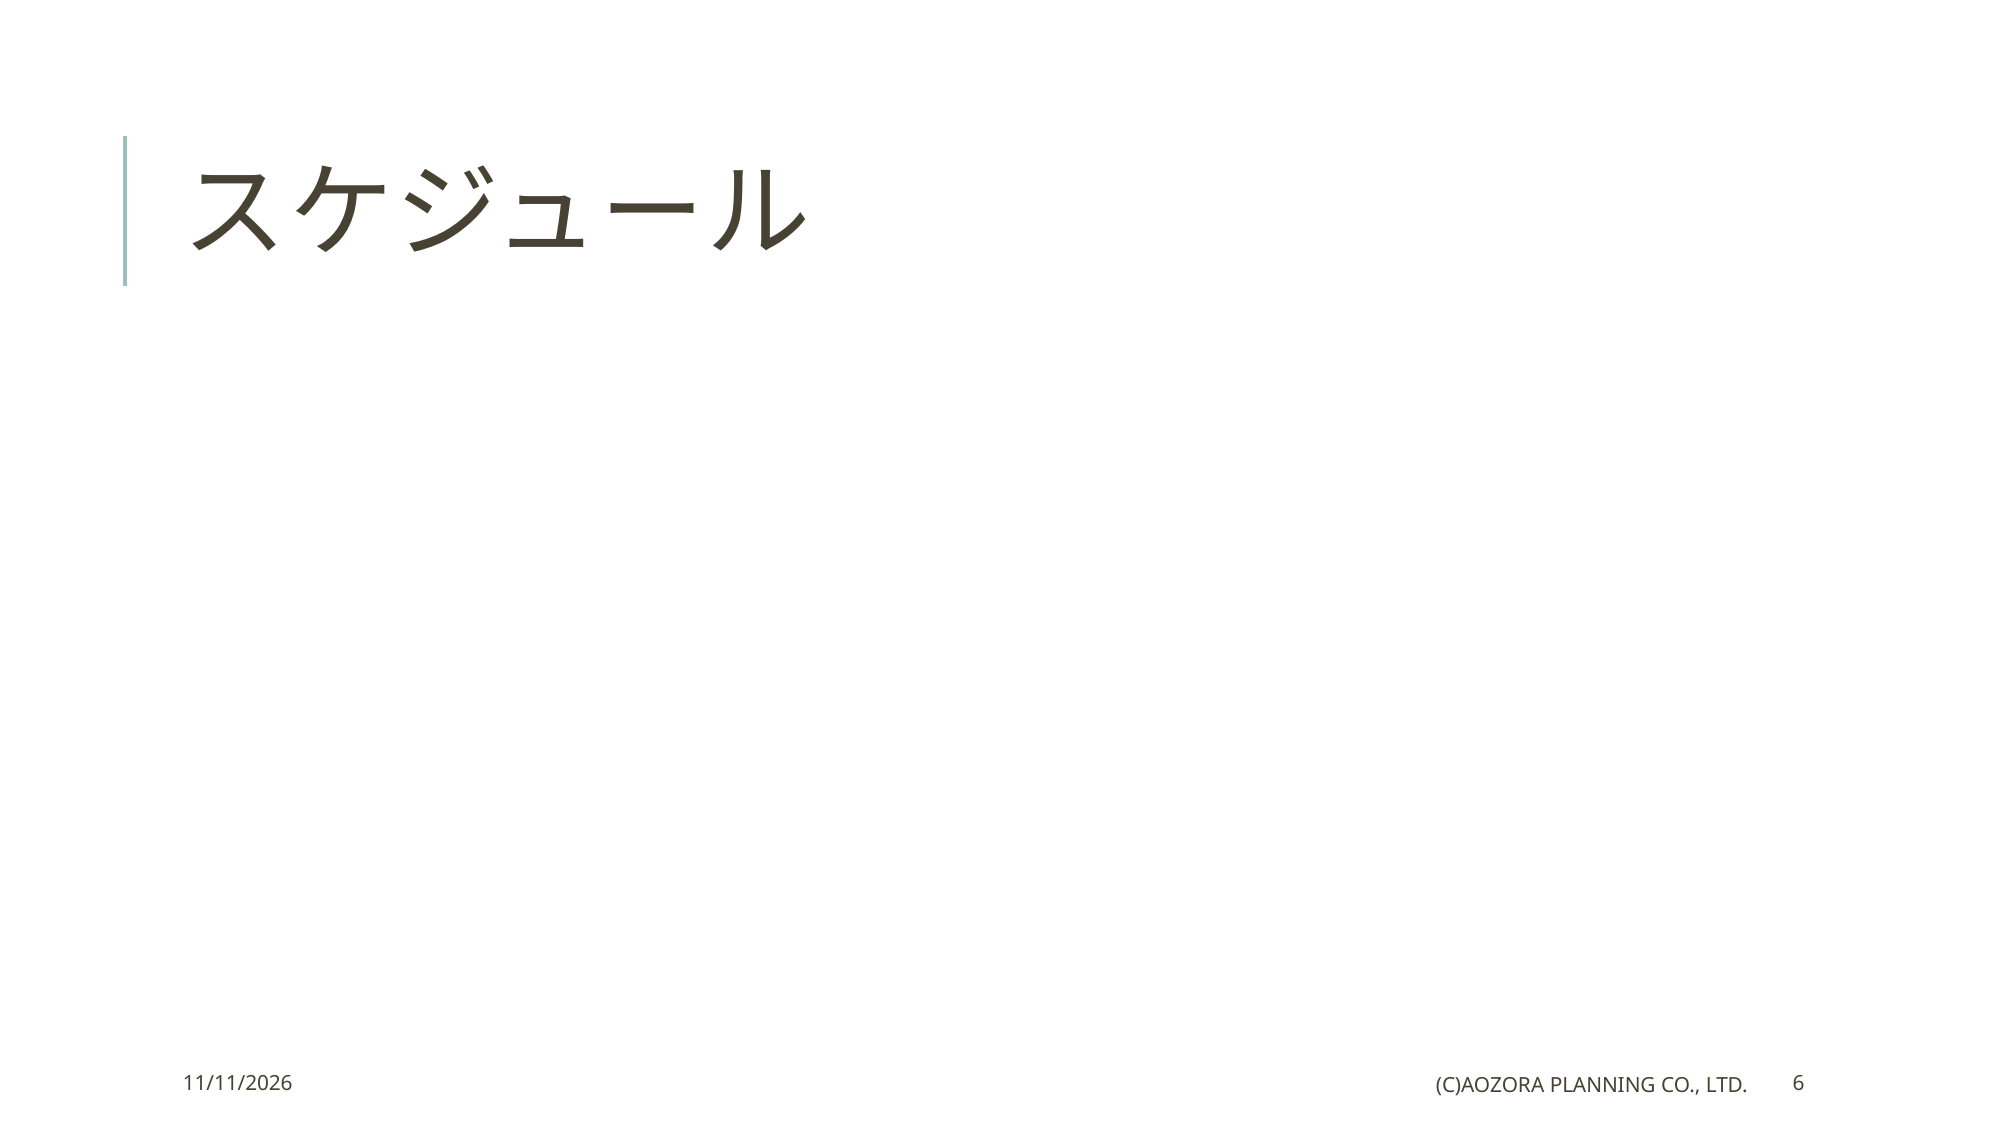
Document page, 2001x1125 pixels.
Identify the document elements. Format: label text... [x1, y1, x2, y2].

slide_number 6 [1777, 1061, 1938, 1107]
footer (c)Aozora Planning Co., Ltd. [794, 1061, 1763, 1107]
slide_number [168, 1061, 522, 1107]
title スケジュール [168, 96, 1763, 342]
